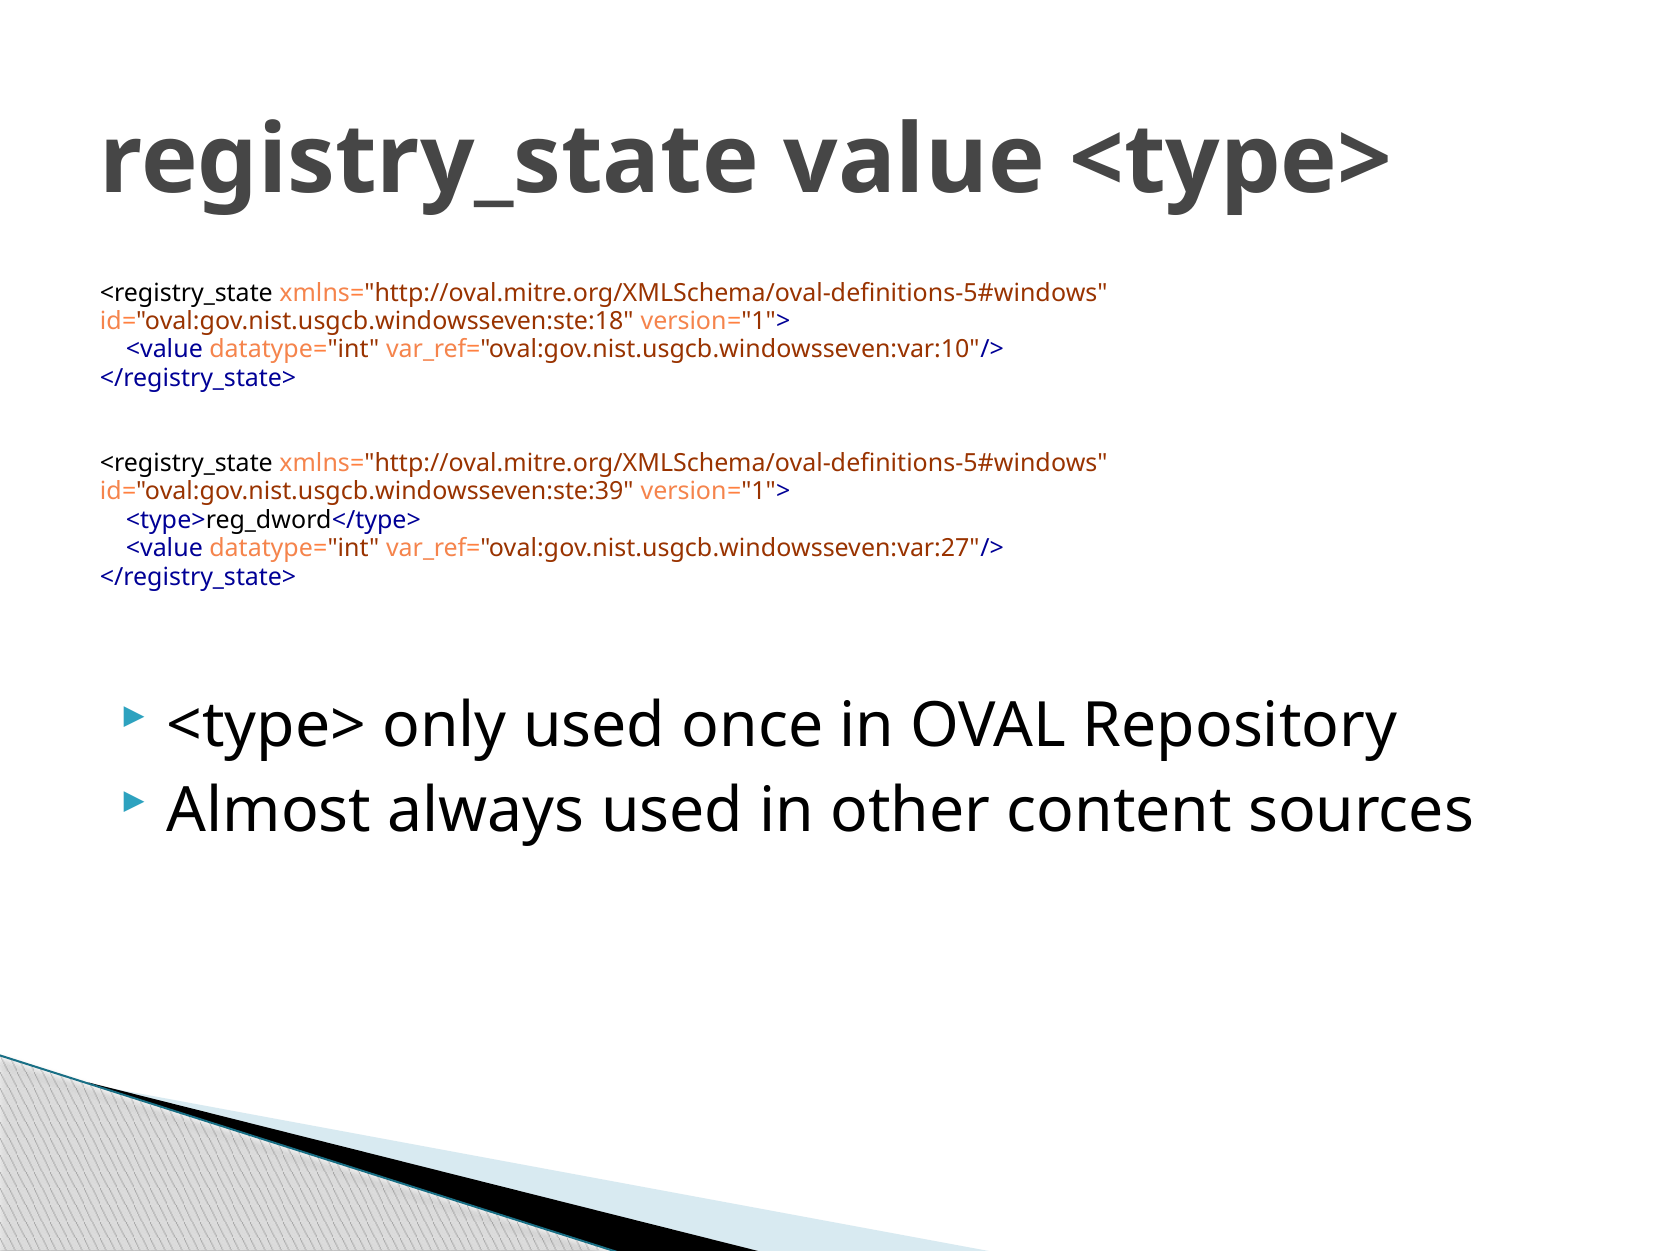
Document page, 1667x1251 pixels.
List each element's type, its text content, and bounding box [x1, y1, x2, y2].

list <registry_state xmlns="http://oval.mitre.org/XMLSchema/oval-definitions-5#windows" id="oval:gov.nist.usgcb.windowsseven:ste:18" version="1"> <value datatype="int" var_ref="oval:gov.nist.usgcb.windowsseven:var:10"/> </registry_state> <registry_state xmlns="http://oval.mitre.org/XMLSchema/oval-definitions-5#windows" id="oval:gov.nist.usgcb.windowsseven:ste:39" version="1"> <type>reg_dword</type> <value datatype="int" var_ref="oval:gov.nist.usgcb.windowsseven:var:27"/> </registry_state> <type> only used once in OVAL Repository Almost always used in other content sources [83, 270, 1584, 1095]
title registry_state value <type> [83, 50, 1584, 259]
